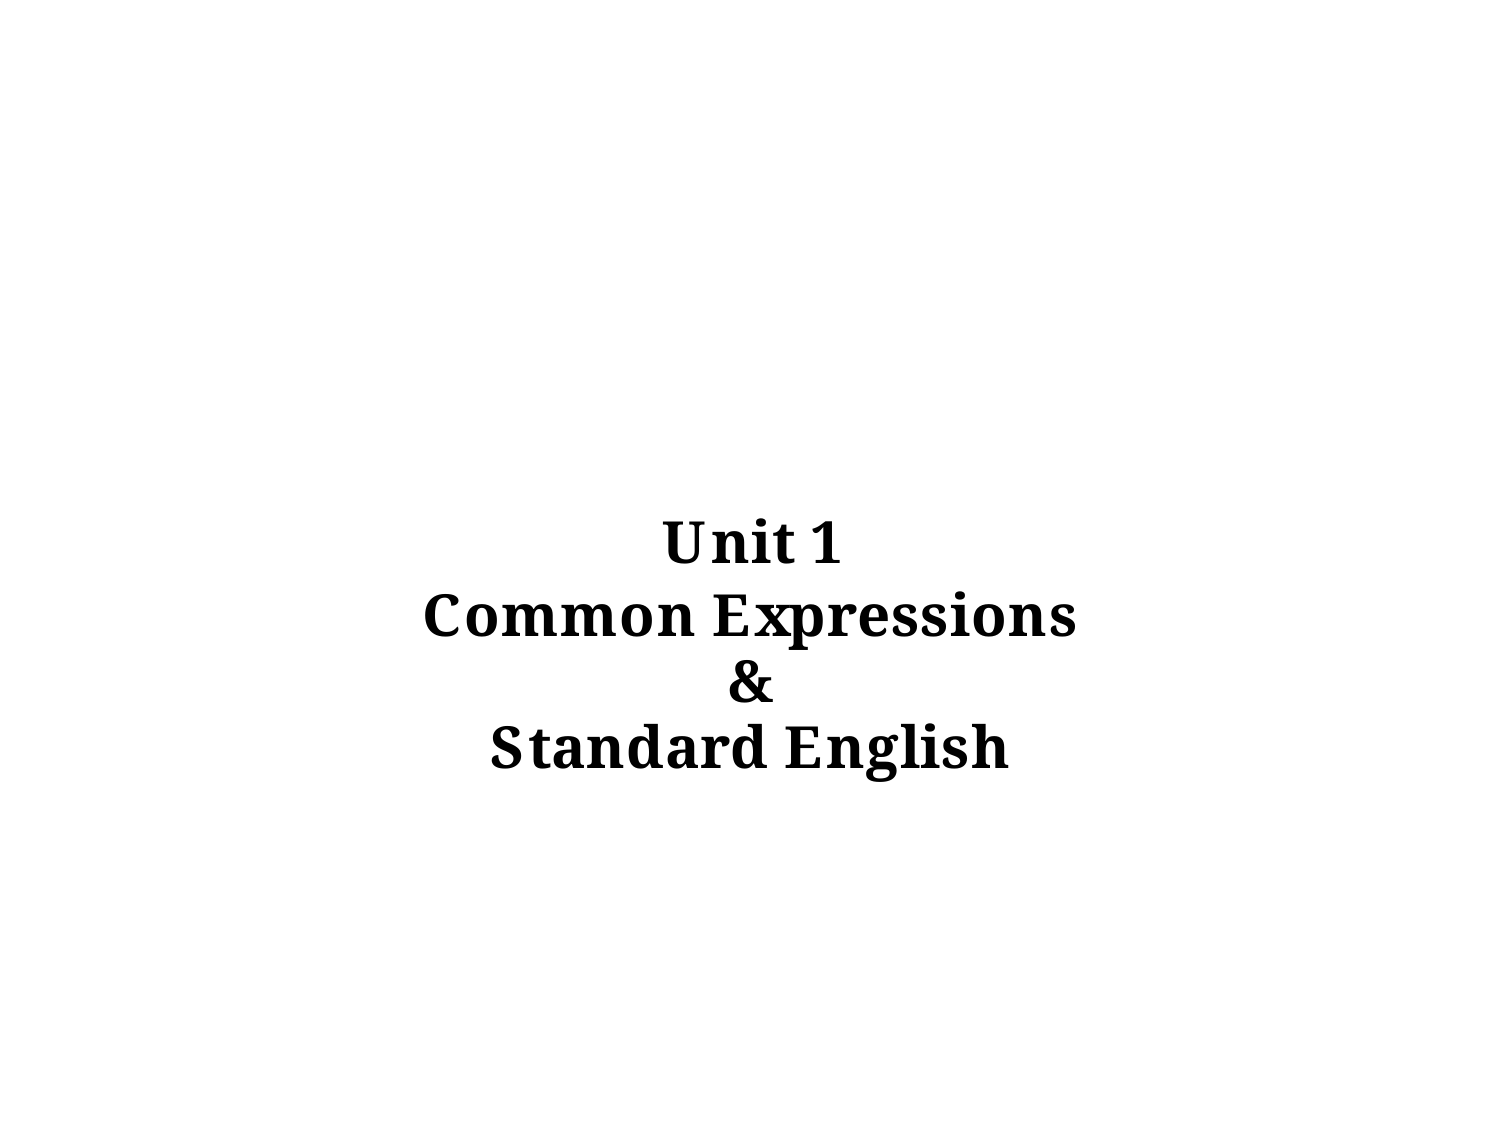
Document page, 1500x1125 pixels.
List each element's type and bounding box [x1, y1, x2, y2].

list [277, 485, 1223, 783]
